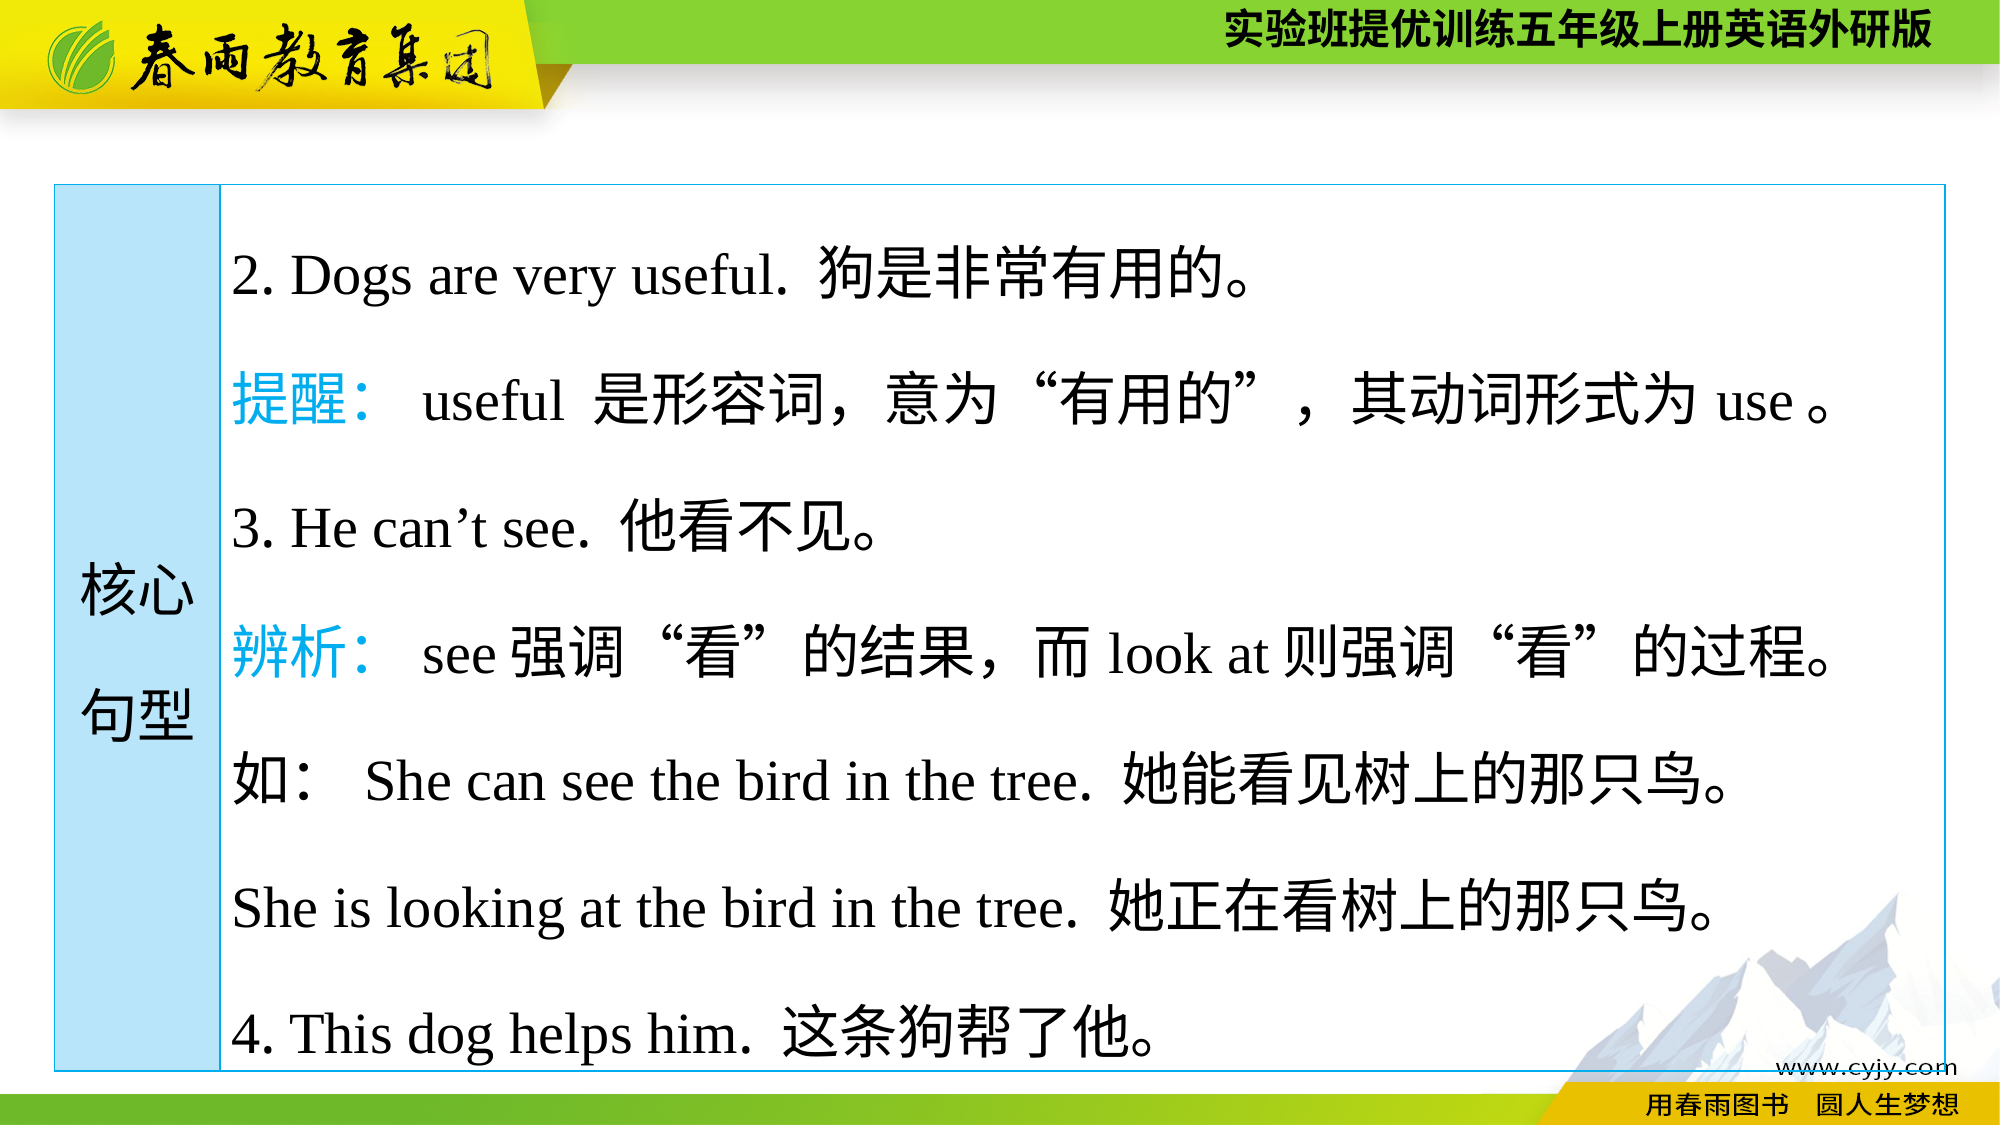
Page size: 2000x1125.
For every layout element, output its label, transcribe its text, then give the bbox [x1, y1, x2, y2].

table_header 核心 句型 [55, 185, 219, 1070]
table_header 2. Dogs are very useful. 狗是非常有用的。 提醒：useful 是形容词，意为“有用的”，其动词形式为use。 3. He can’t see. 他看不见。 辨析：see强调“看”的结果，而look at则强调“看”的过程。 如：She can see the bird in the tree. 她能看见树上的那只鸟。 She is looking at the bird in the tree. 她正在看树上的那只鸟。 4. This dog helps him. 这条狗帮了他。 [221, 185, 1944, 1070]
picture [0, 0, 2000, 1125]
